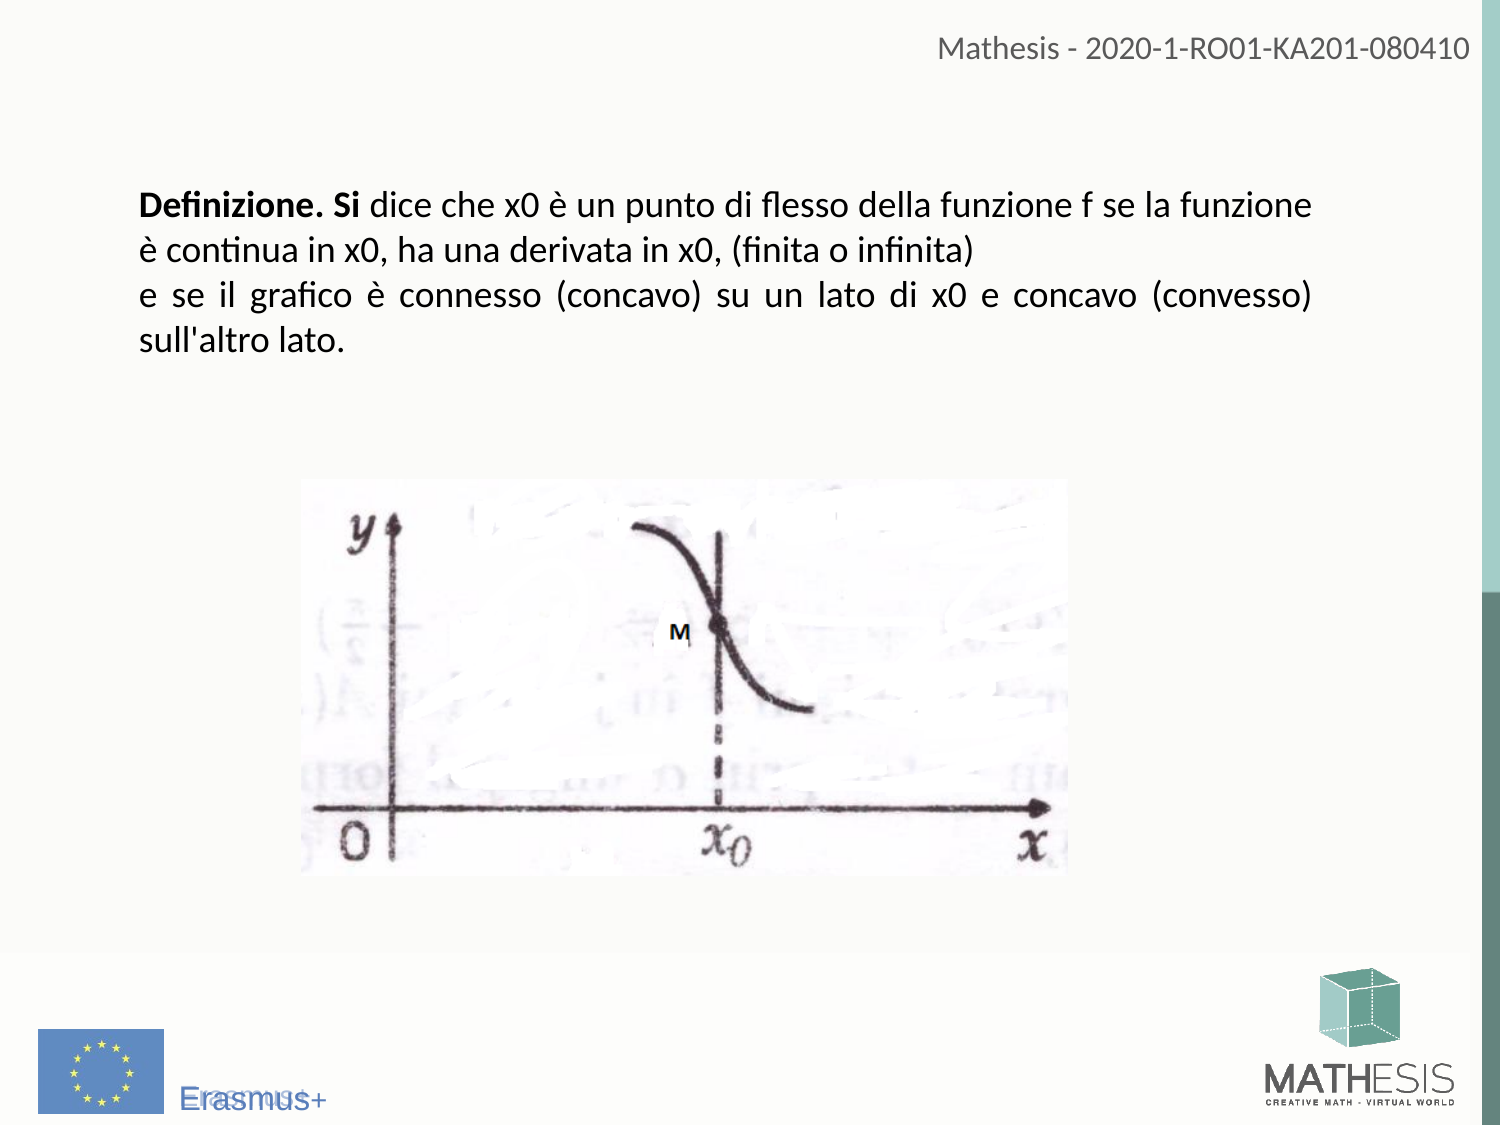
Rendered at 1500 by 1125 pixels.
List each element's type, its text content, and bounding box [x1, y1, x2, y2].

picture [300, 479, 1068, 876]
text_box Definizione. Si dice che x0 è un punto di flesso della funzione f se la funzione è continua in x0, ha una derivata in x0, (finita o infinita) e se il grafico è connesso (concavo) su un lato di x0 e concavo (convesso) sull'altro lato. [123, 172, 1329, 368]
